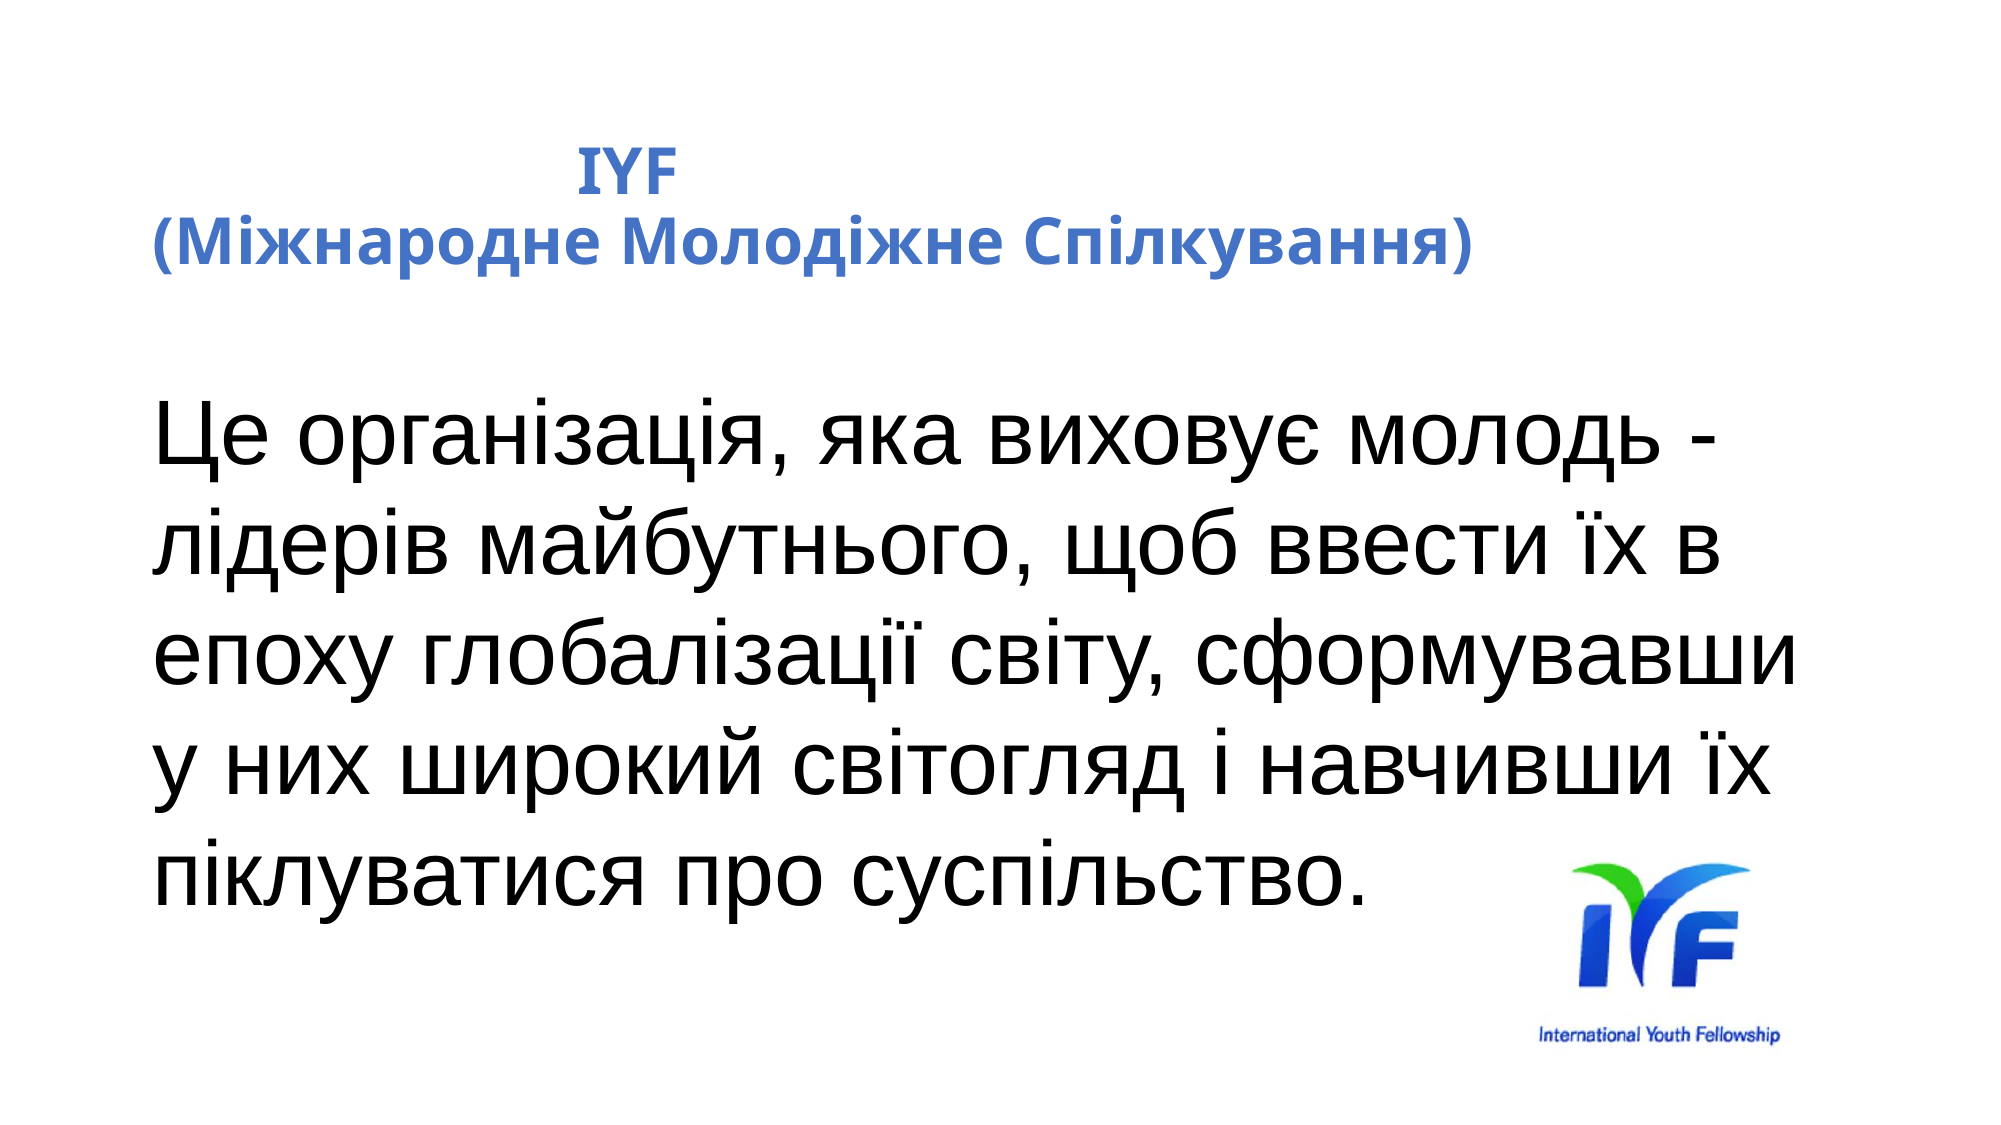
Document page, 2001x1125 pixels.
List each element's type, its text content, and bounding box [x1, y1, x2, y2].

picture [1526, 815, 1791, 1080]
title IYF (Міжнародне Молодіжне Спілкування) [137, 59, 1905, 366]
list Це організація, яка виховує молодь - лідерів майбутнього, щоб ввести їх в епоху глобалізації світу, сформувавши у них широкий світогляд і навчивши їх піклуватися про суспільство. [137, 365, 1863, 1080]
